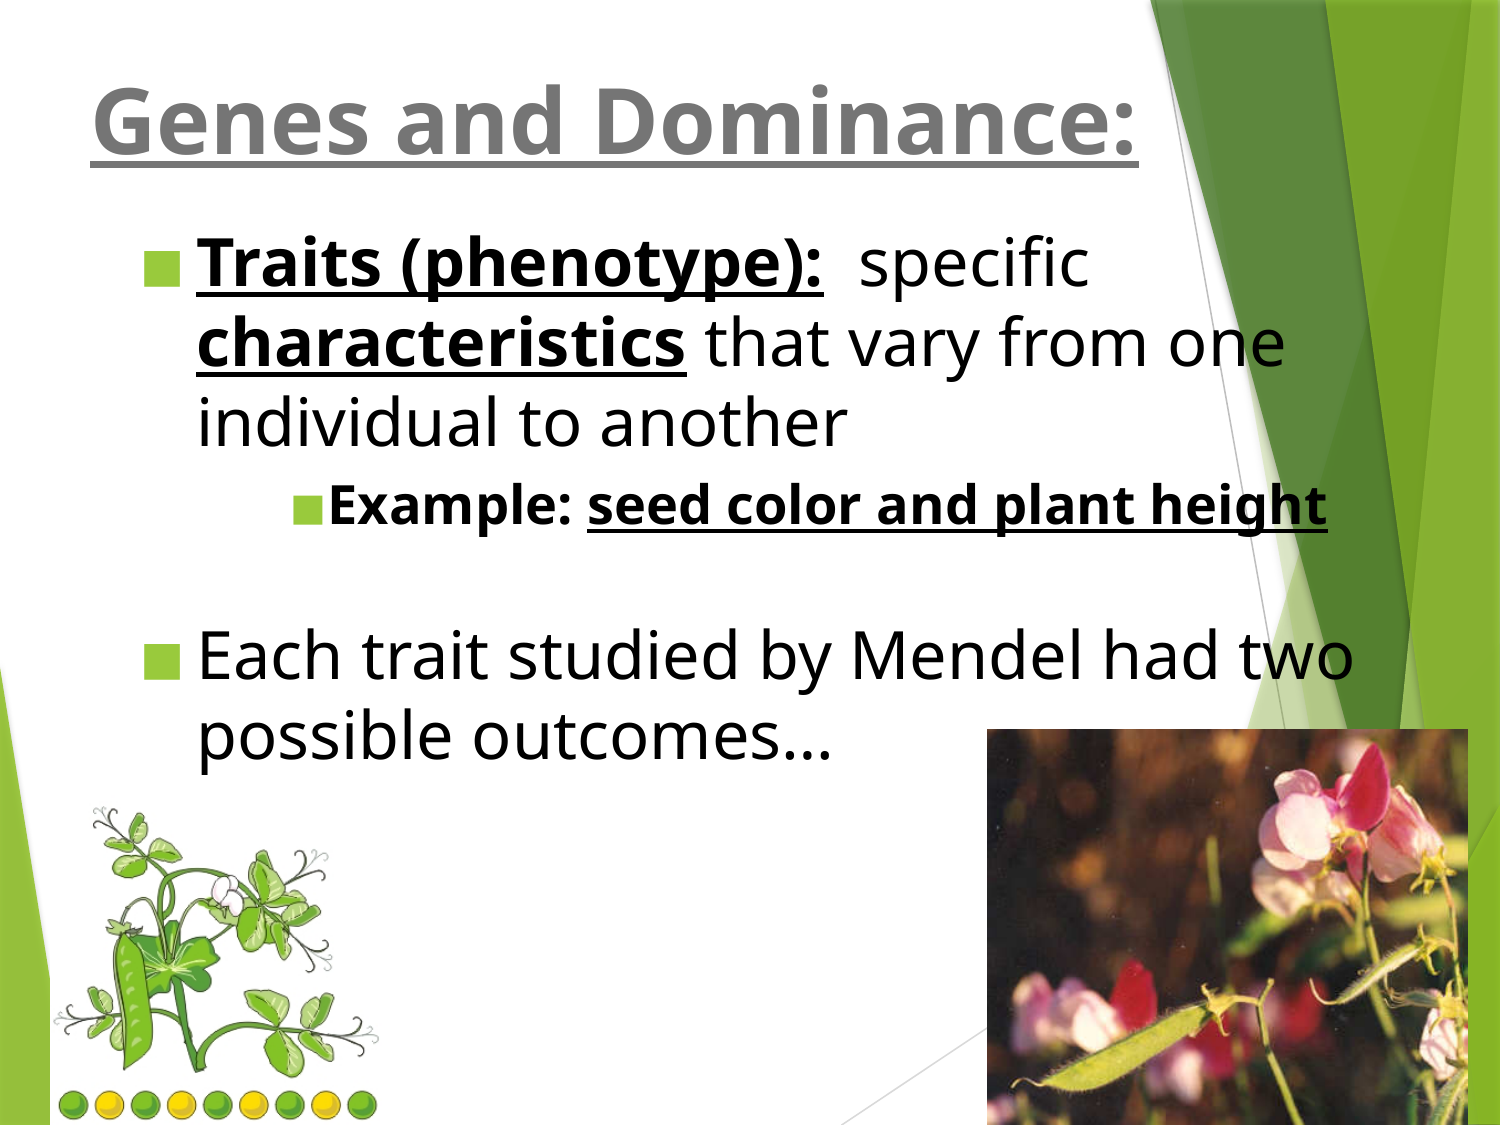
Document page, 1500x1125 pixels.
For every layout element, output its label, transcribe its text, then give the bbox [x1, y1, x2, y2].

picture [986, 728, 1469, 1125]
picture [49, 793, 382, 1125]
title Genes and Dominance: [75, 0, 1451, 235]
list Traits (phenotype): specific characteristics that vary from one individual to another Example: seed color and plant height Each trait studied by Mendel had two possible outcomes… [125, 212, 1439, 900]
